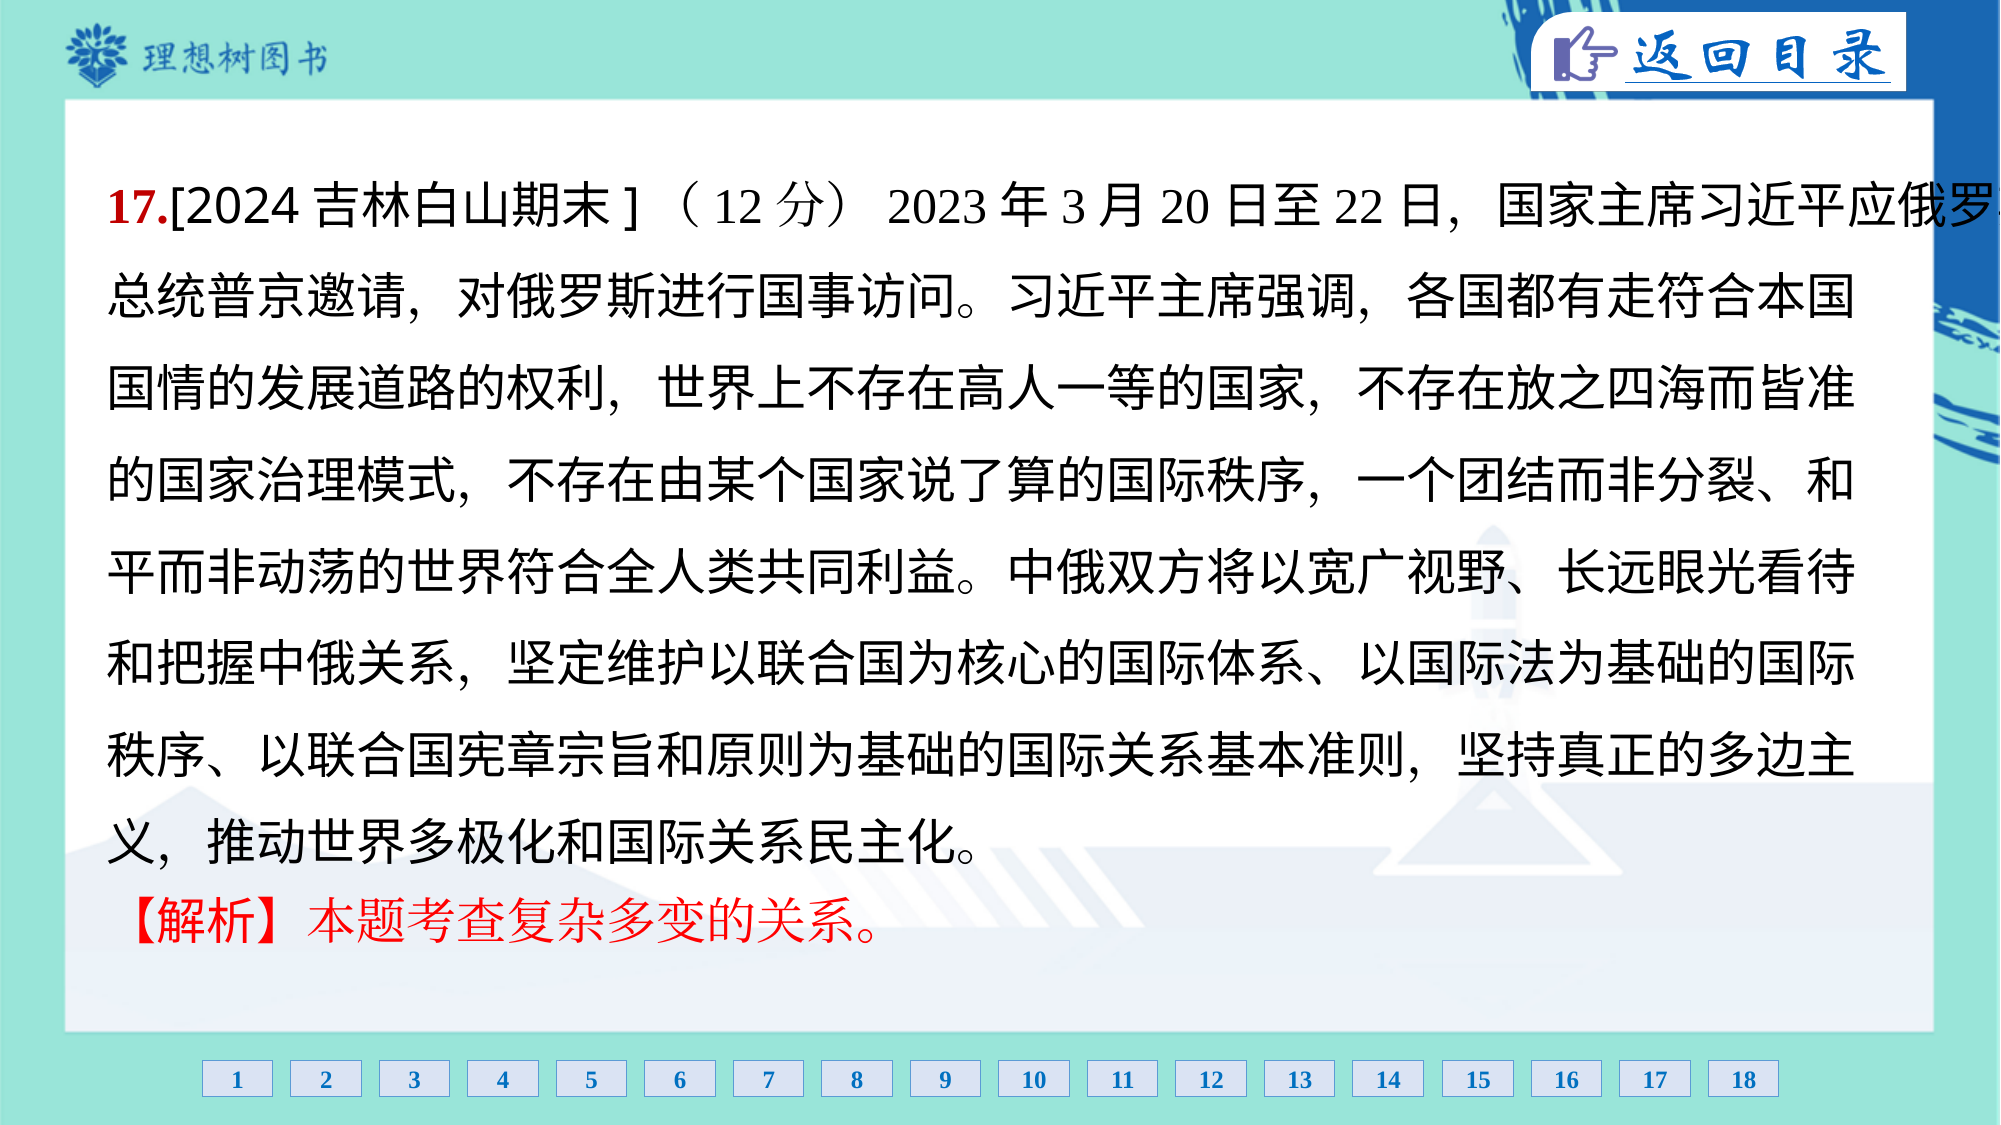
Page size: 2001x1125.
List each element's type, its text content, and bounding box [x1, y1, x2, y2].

text_box 【解析】本题考查复杂多变的关系。 [106, 862, 1895, 940]
text_box 17.[2024吉林白山期末]（12分）2023年3月20日至22日，国家主席习近平应俄罗斯 总统普京邀请，对俄罗斯进行国事访问。习近平主席强调，各国都有走符合本国 国情的发展道路的权利，世界上不存在高人一等的国家，不存在放之四海而皆准 的国家治理模式，不存在由某个国家说了算的国际秩序，一个团结而非分裂、和 平而非动荡的世界符合全人类共同利益。中俄双方将以宽广视野、长远眼光看待 和把握中俄关系，坚定维护以联合国为核心的国际体系、以国际法为基础的国际 秩序、以联合国宪章宗旨和原则为基础的国际关系基本准则，坚持真正的多边主 义，推动世界多极化和国际关系民主化。 [106, 141, 1895, 862]
picture [0, 0, 2000, 1125]
